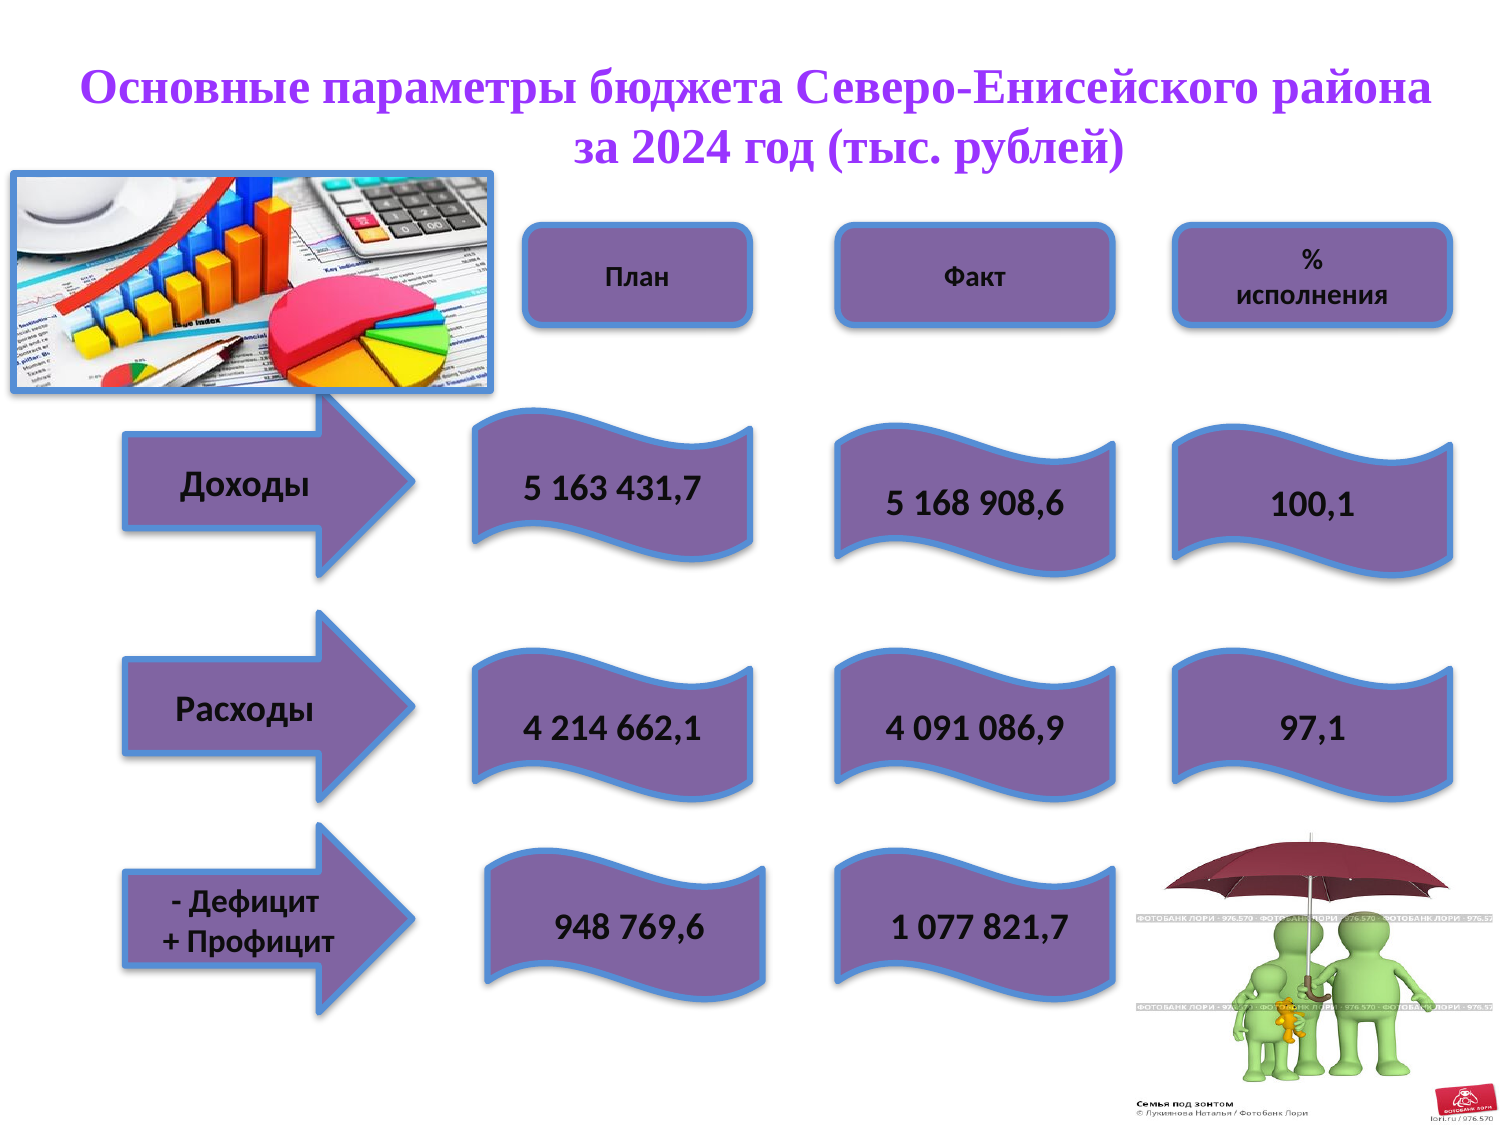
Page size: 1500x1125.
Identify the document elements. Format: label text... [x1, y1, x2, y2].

text_box 4 214 662,1 [471, 647, 754, 803]
text_box % исполнения [1171, 221, 1454, 329]
text_box 5 168 908,6 [834, 422, 1116, 578]
text_box 97,1 [1171, 647, 1454, 803]
text_box 1 077 821,7 [834, 847, 1116, 1003]
text_box 100,1 [1171, 423, 1454, 579]
text_box Доходы [121, 402, 416, 578]
text_box 5 163 431,7 [471, 407, 754, 563]
picture [16, 176, 488, 388]
picture [1127, 824, 1500, 1125]
text_box - Дефицит + Профицит [121, 822, 416, 1016]
text_box Факт [834, 221, 1116, 329]
text_box 4 091 086,9 [834, 647, 1116, 803]
text_box План [521, 221, 754, 329]
title Основные параметры бюджета Северо-Енисейского района за 2024 год (тыс. рублей) [12, 7, 1500, 220]
text_box 948 769,6 [484, 847, 766, 1003]
text_box Расходы [121, 609, 416, 803]
